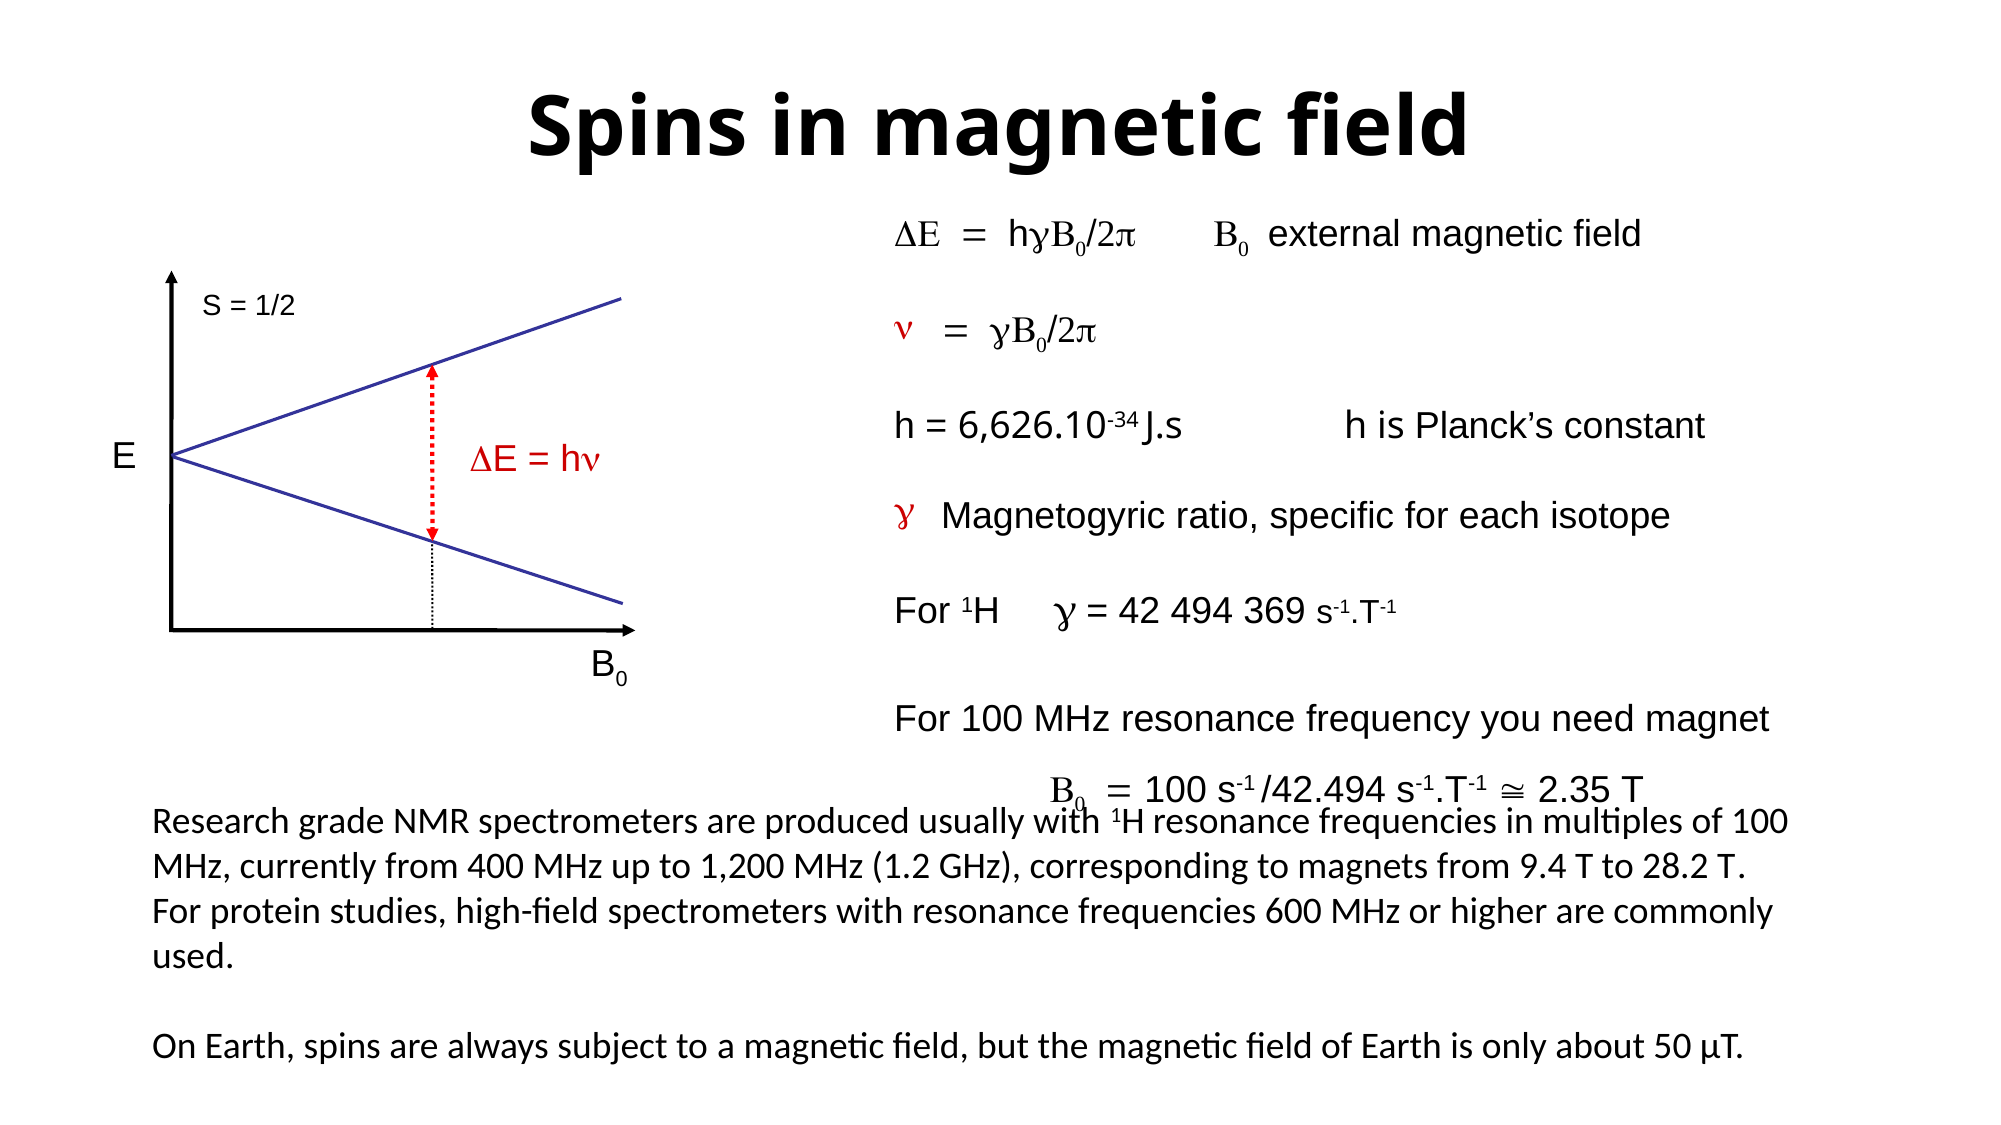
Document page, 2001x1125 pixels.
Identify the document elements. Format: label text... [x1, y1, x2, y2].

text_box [96, 270, 643, 699]
text_box Research grade NMR spectrometers are produced usually with 1H resonance frequencies in multiples of 100 MHz, currently from 400 MHz up to 1,200 MHz (1.2 GHz), corresponding to magnets from 9.4 T to 28.2 T. For protein studies, high-field spectrometers with resonance frequencies 600 MHz or higher are commonly used. On Earth, spins are always subject to a magnetic field, but the magnetic field of Earth is only about 50 µT. [137, 788, 1881, 1119]
text_box E = hB0/2 B0 external magnetic field = B0/2 h = 6,626.10-34 J.s h is Planck’s constant Magnetogyric ratio, specific for each isotope For 1H  = 42 494 369 s-1.T-1 For 100 MHz resonance frequency you need magnet B0 = 100 s-1 /42.494 s-1.T-1  2.35 T [879, 201, 1815, 788]
title Spins in magnetic field [249, 0, 1750, 181]
